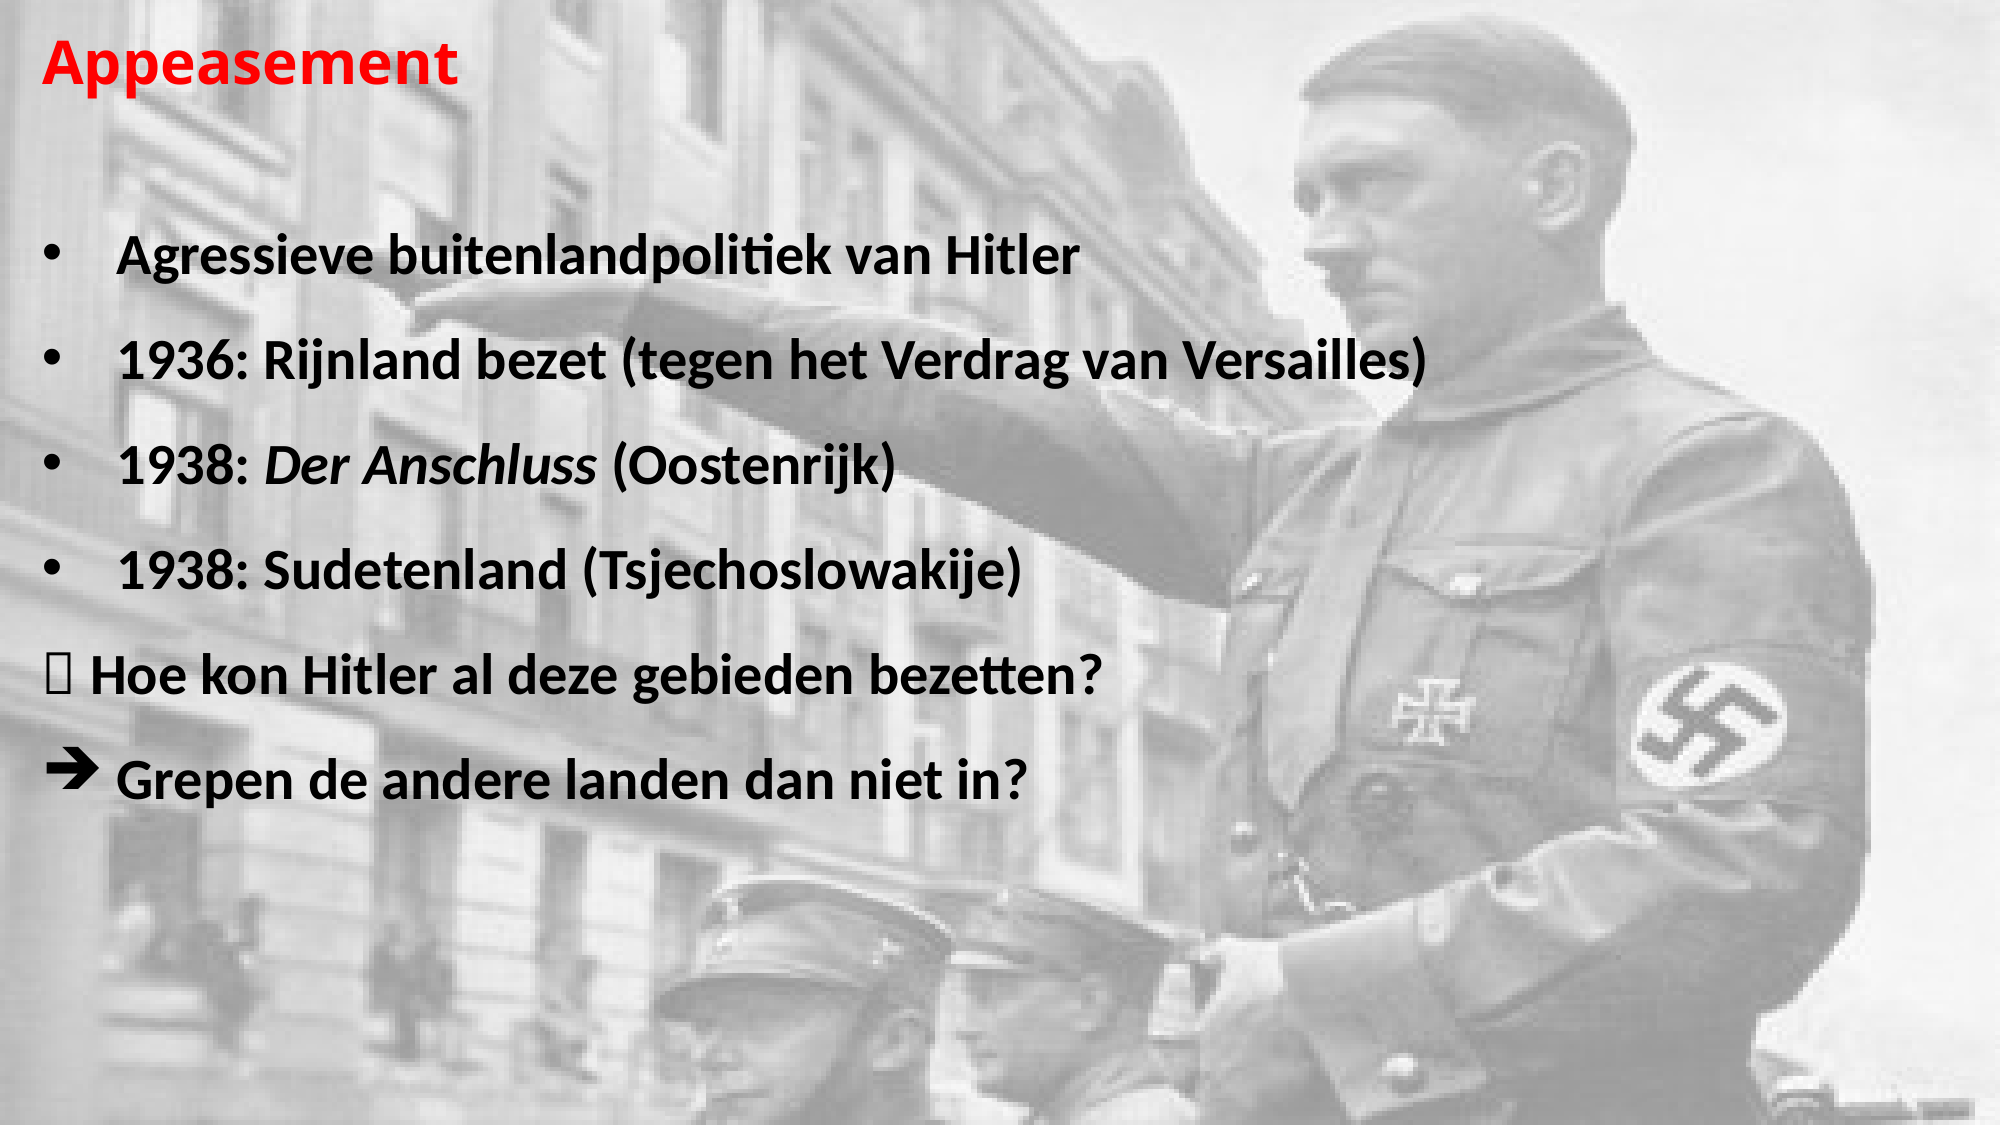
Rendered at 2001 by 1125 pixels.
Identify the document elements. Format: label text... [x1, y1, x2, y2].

title Appeasement [27, 24, 1630, 106]
text_box Agressieve buitenlandpolitiek van Hitler 1936: Rijnland bezet (tegen het Verdrag van Versailles) 1938: Der Anschluss (Oostenrijk) 1938: Sudetenland (Tsjechoslowakije)  Hoe kon Hitler al deze gebieden bezetten? Grepen de andere landen dan niet in? [27, 174, 1456, 819]
